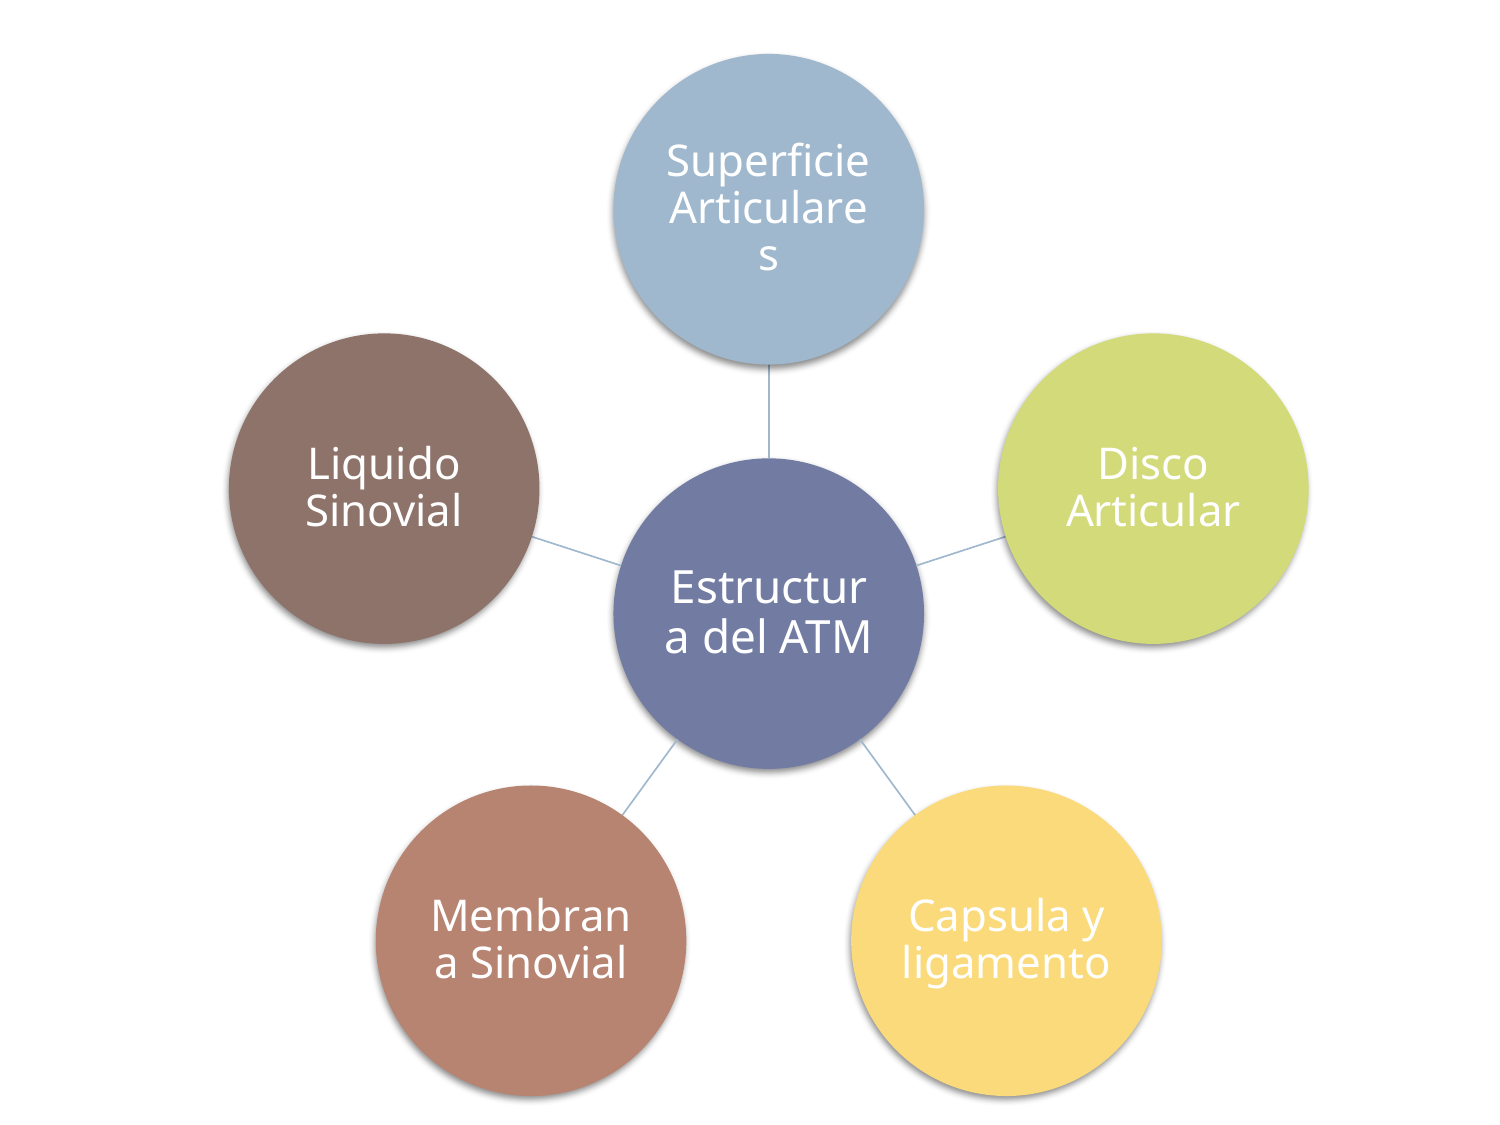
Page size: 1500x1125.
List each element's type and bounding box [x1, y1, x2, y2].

text_box [74, 49, 1463, 1101]
